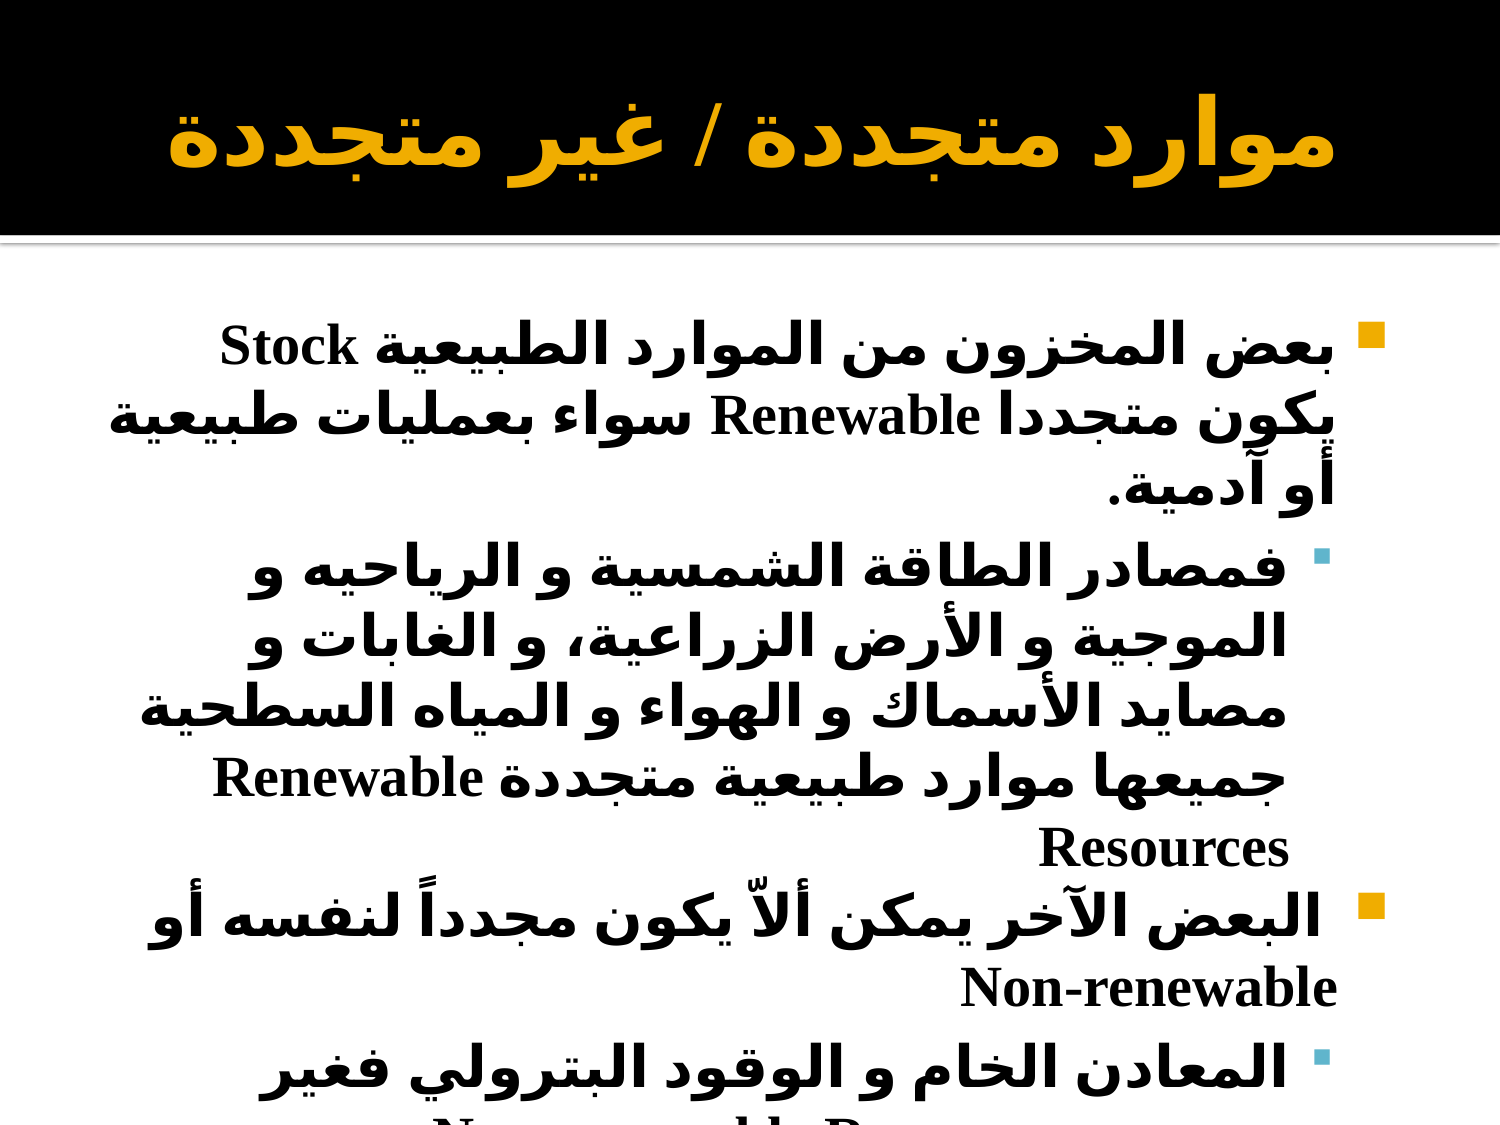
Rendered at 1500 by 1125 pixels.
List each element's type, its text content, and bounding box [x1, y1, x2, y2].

list بعض المخزون من الموارد الطبيعية Stock يكون متجددا Renewable سواء بعمليات طبيعية أو آدمية. فمصادر الطاقة الشمسية و الرياحيه و الموجية و الأرض الزراعية، و الغابات و مصايد الأسماك و الهواء و المياه السطحية جميعها موارد طبيعية متجددة Renewable Resources البعض الآخر يمكن ألاّ يكون مجدداً لنفسه أو Non-renewable المعادن الخام و الوقود البترولي فغير متجددة Non-renewable Resources لا حظ أن التجدد يعتمد على طريقة الاستخدام [75, 291, 1425, 1050]
title موارد متجددة / غير متجددة [75, 25, 1425, 231]
